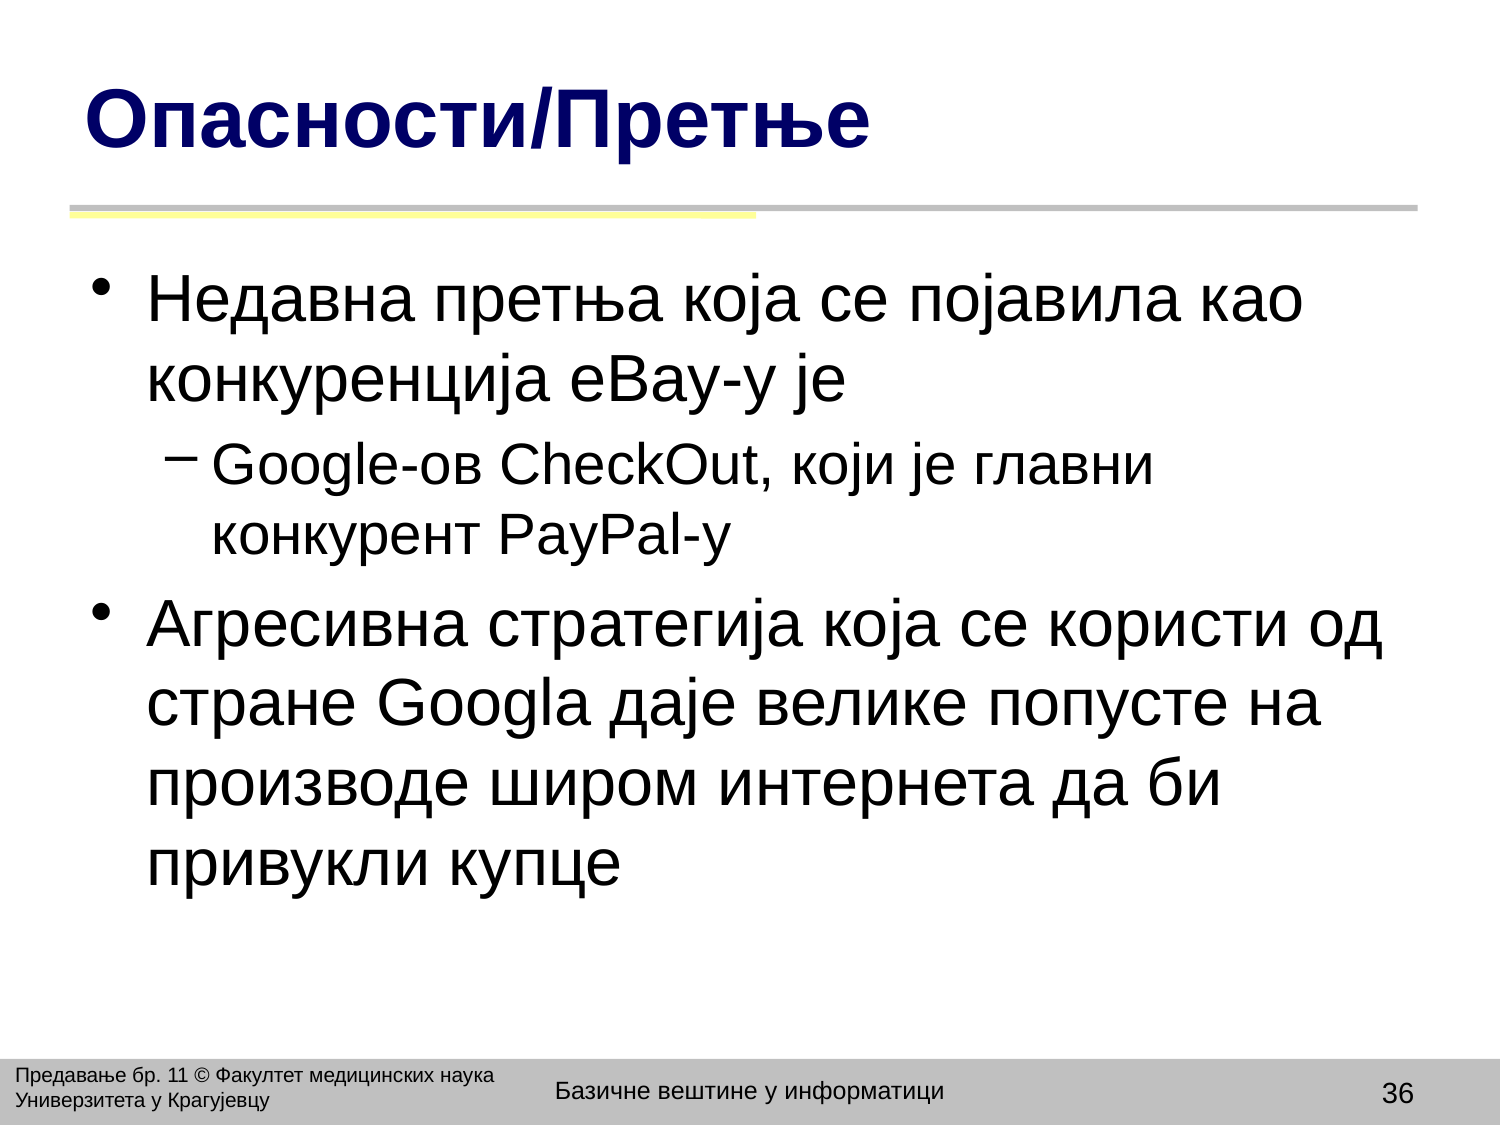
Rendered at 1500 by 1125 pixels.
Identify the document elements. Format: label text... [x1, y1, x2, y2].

list Недавна претња која се појавила као конкуренција eBay-у је Google-ов CheckOut, који је главни конкурент PayPal-y Агресивна стратегија која се користи од стране Googla даје велике попусте на производе широм интернета да би привукли купце [74, 246, 1426, 1023]
slide_number 36 [1079, 1066, 1430, 1125]
slide_number Предавање бр. 11 © Факултет медицинских наука Универзитета у Крагујевцу [0, 1053, 621, 1108]
title Опасности/Претње [69, 19, 1426, 208]
footer Базичне вештине у информатици [512, 1066, 988, 1125]
